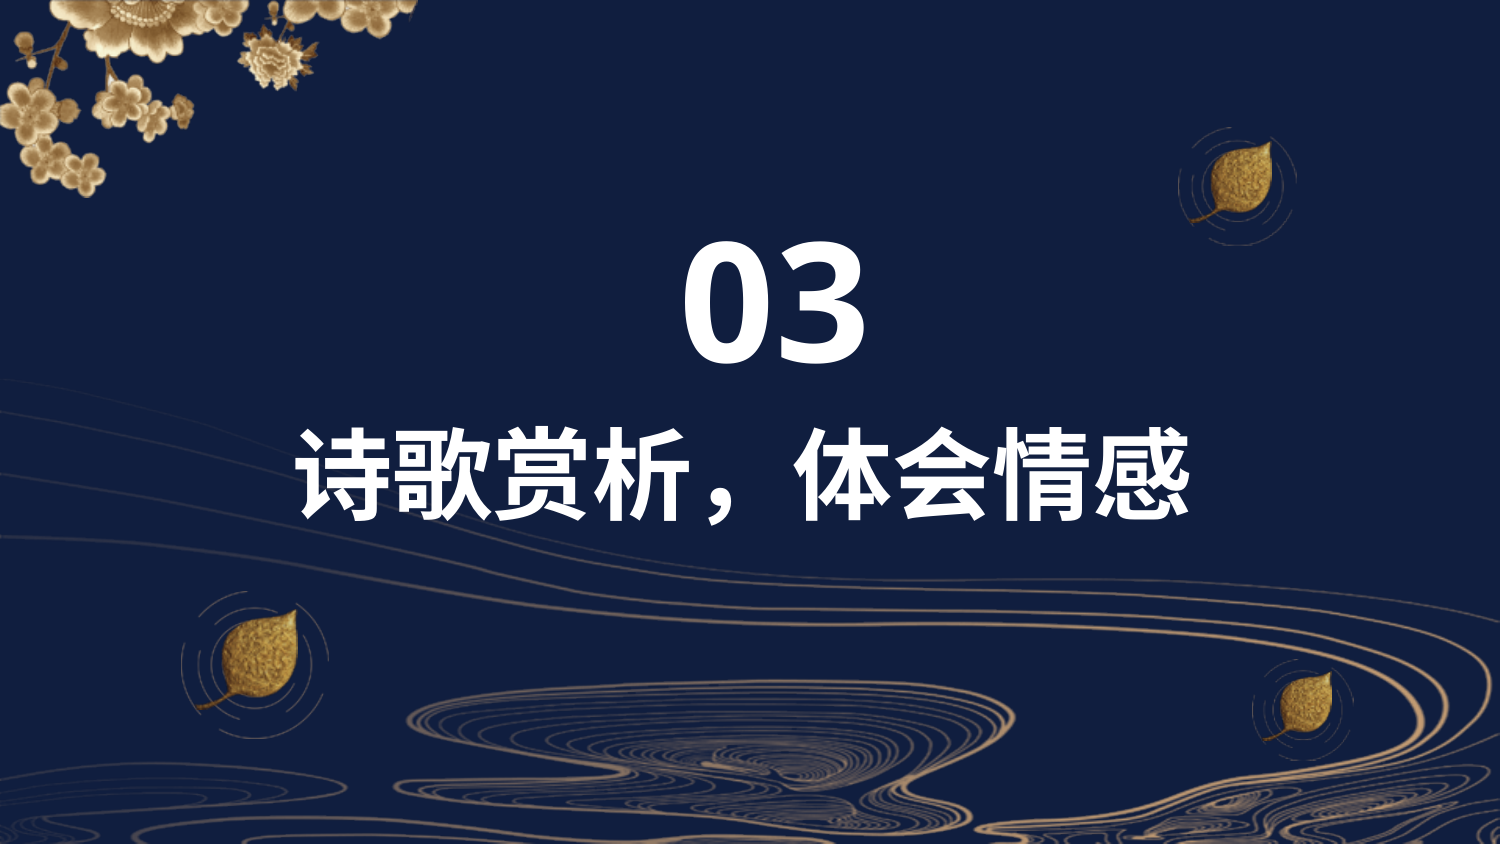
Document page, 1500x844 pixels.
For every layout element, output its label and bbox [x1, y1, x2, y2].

picture [0, 0, 418, 198]
text_box [181, 591, 329, 739]
picture [0, 371, 1500, 844]
text_box [271, 188, 1215, 543]
text_box [1252, 659, 1354, 761]
text_box [1177, 127, 1297, 246]
